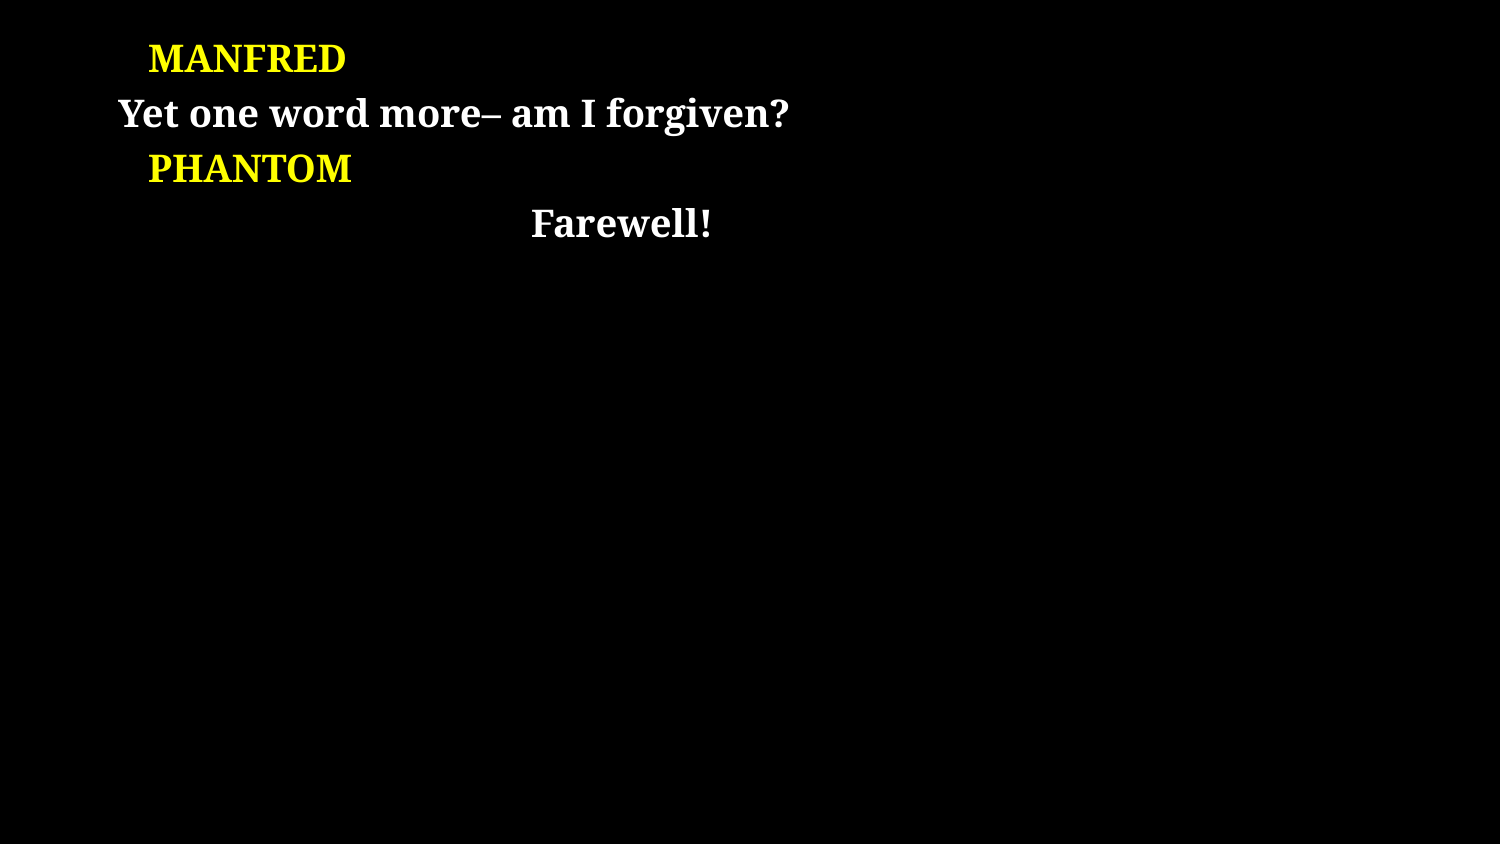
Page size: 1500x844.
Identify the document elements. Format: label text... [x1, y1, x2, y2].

title Manfred Yet one word more– am I forgiven? PHANTOM Farewell! [103, 17, 1397, 299]
